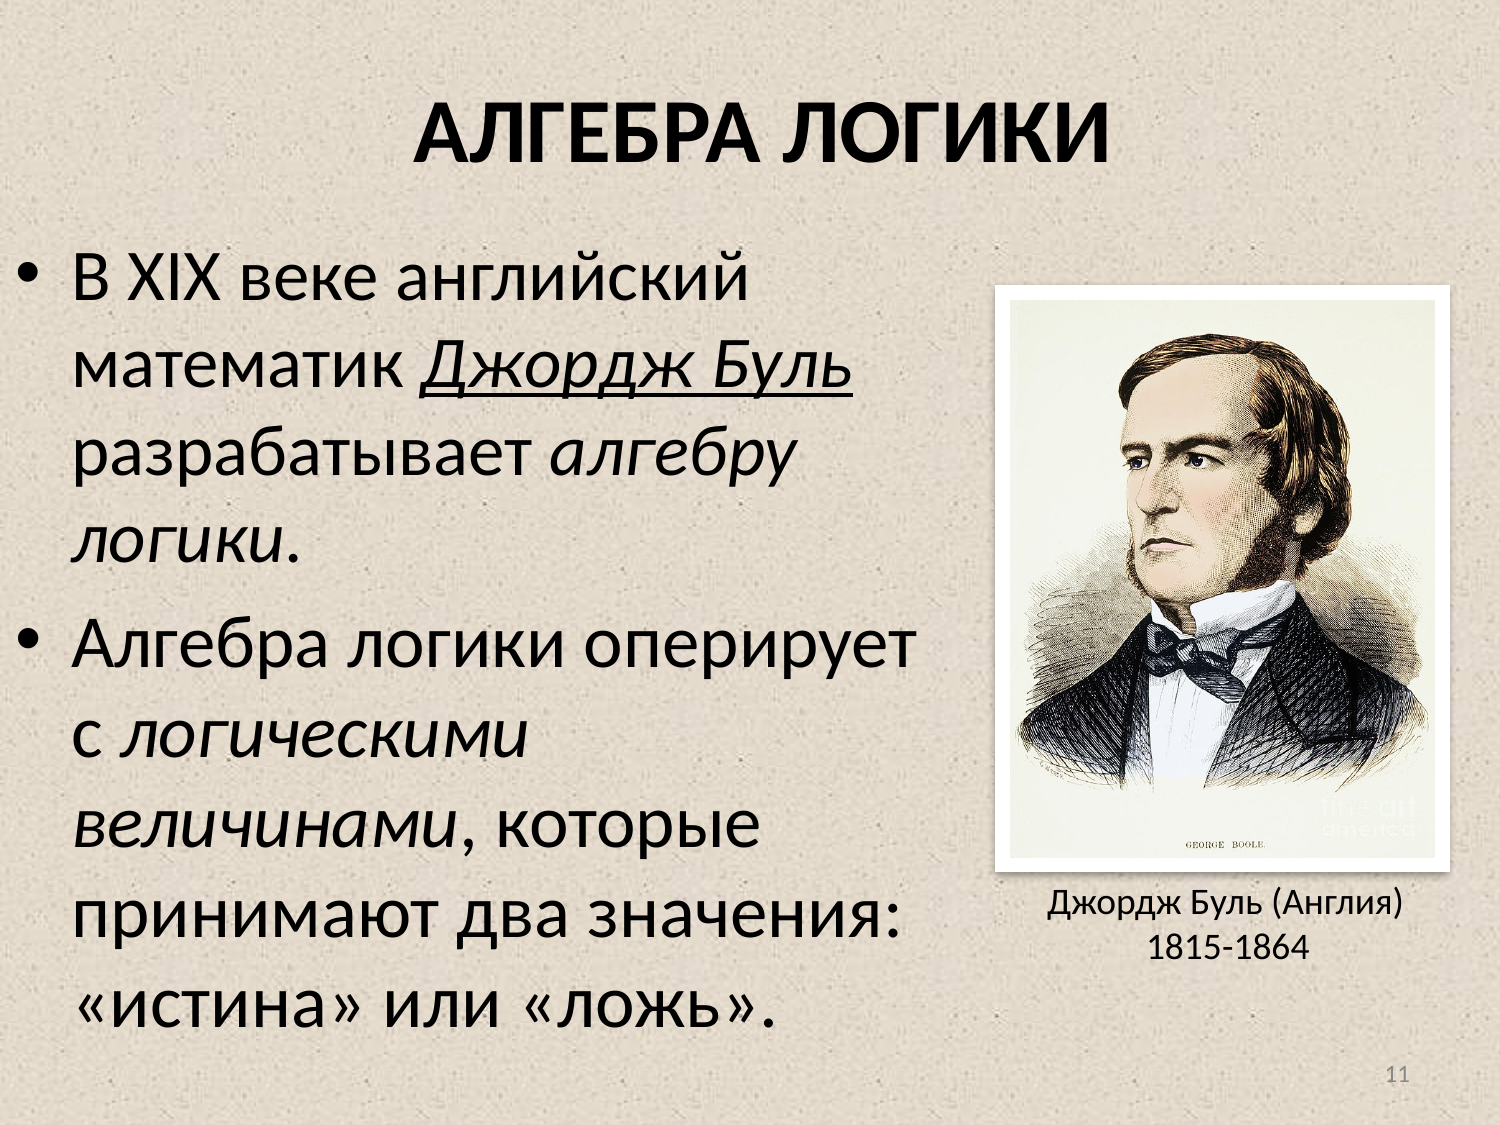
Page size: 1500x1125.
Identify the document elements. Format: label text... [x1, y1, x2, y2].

picture [0, 0, 1500, 1125]
title АЛГЕБРА ЛОГИКИ [88, 32, 1439, 220]
list В XIX веке английский математик Джордж Буль разрабатывает алгебру логики. Алгебра логики оперирует с логическими величинами, которые принимают два значения: «истина» или «ложь». [0, 219, 939, 963]
slide_number ‹#› [1074, 1042, 1425, 1103]
text_box Джордж Буль (Англия) 1815-1864 [1032, 869, 1424, 975]
